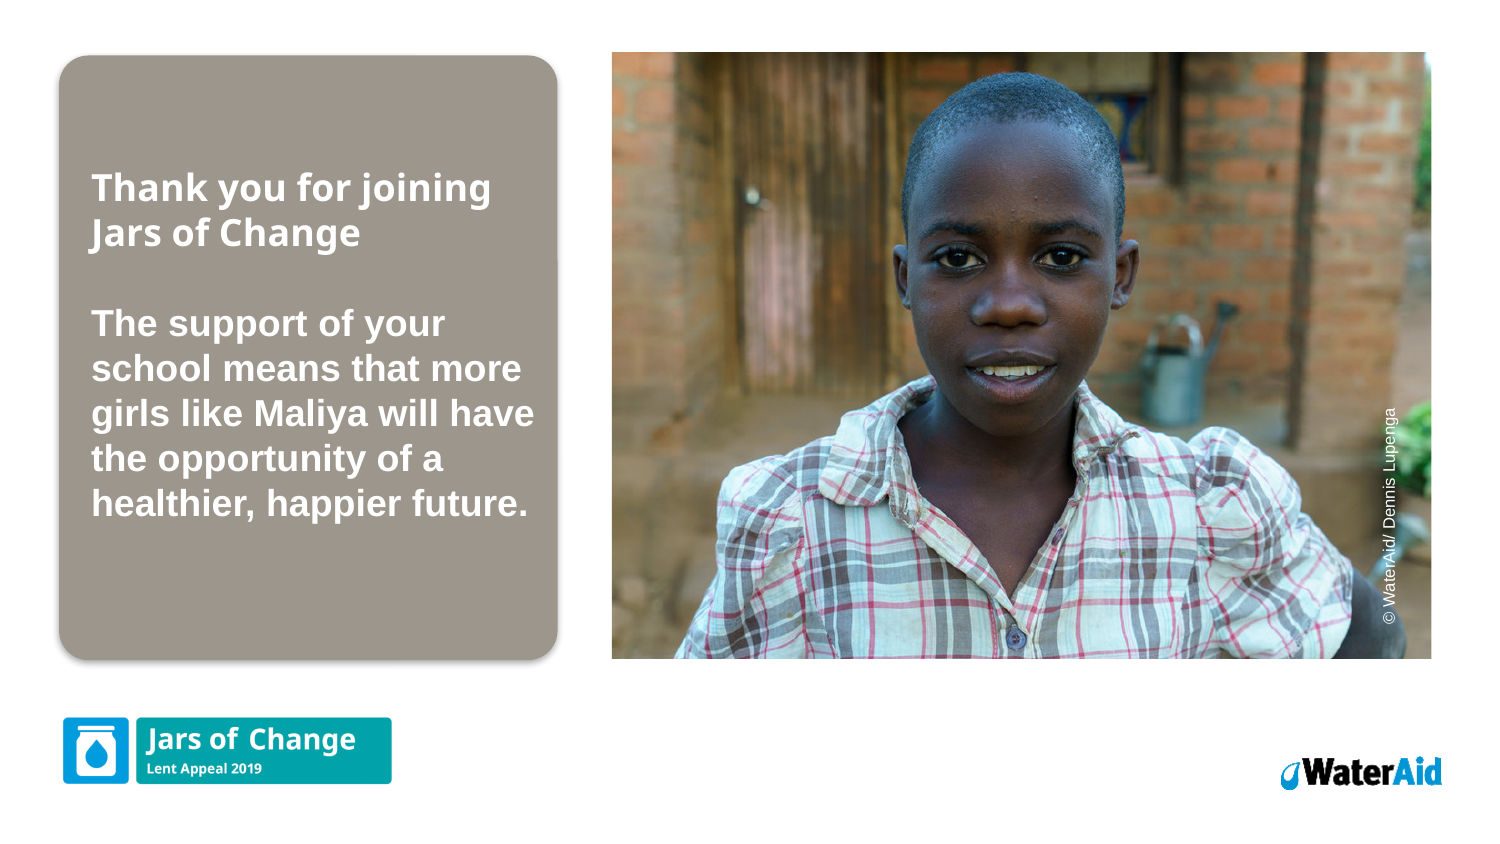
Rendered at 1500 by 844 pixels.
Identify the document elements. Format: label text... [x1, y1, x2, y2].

text_box Thank you for joining Jars of Change The support of your school means that more girls like Maliya will have the opportunity of a healthier, happier future. [76, 156, 554, 532]
text_box [58, 54, 559, 661]
picture [1280, 756, 1443, 791]
picture [611, 52, 1432, 660]
picture [58, 714, 397, 789]
